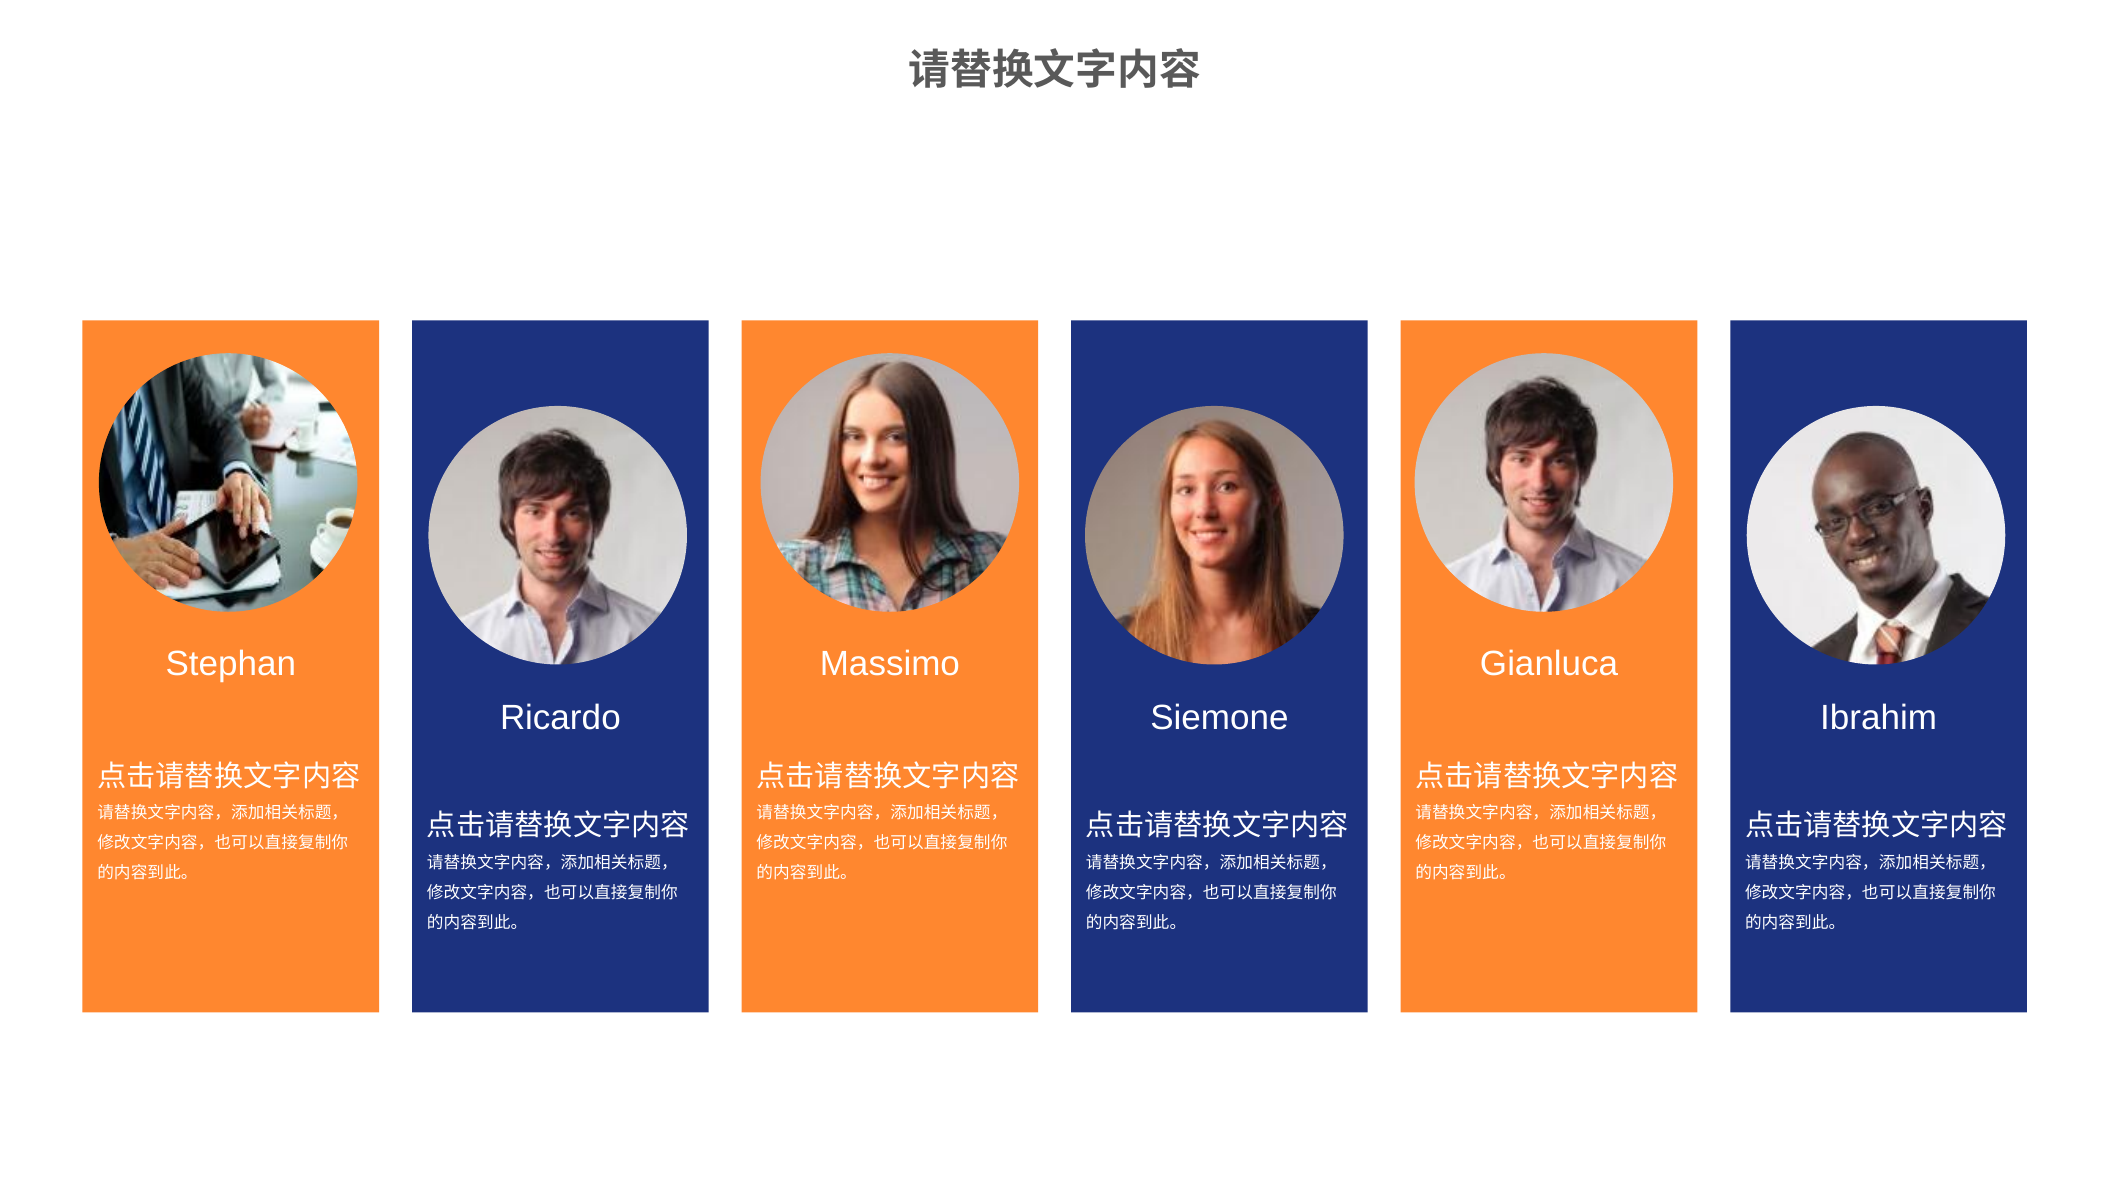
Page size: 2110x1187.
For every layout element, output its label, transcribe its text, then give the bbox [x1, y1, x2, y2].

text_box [1730, 320, 2027, 1013]
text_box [411, 320, 709, 1013]
text_box 请替换文字内容 [821, 27, 1289, 99]
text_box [1400, 320, 1698, 1013]
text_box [82, 320, 380, 1013]
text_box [1071, 320, 1368, 1013]
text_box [741, 320, 1039, 1013]
